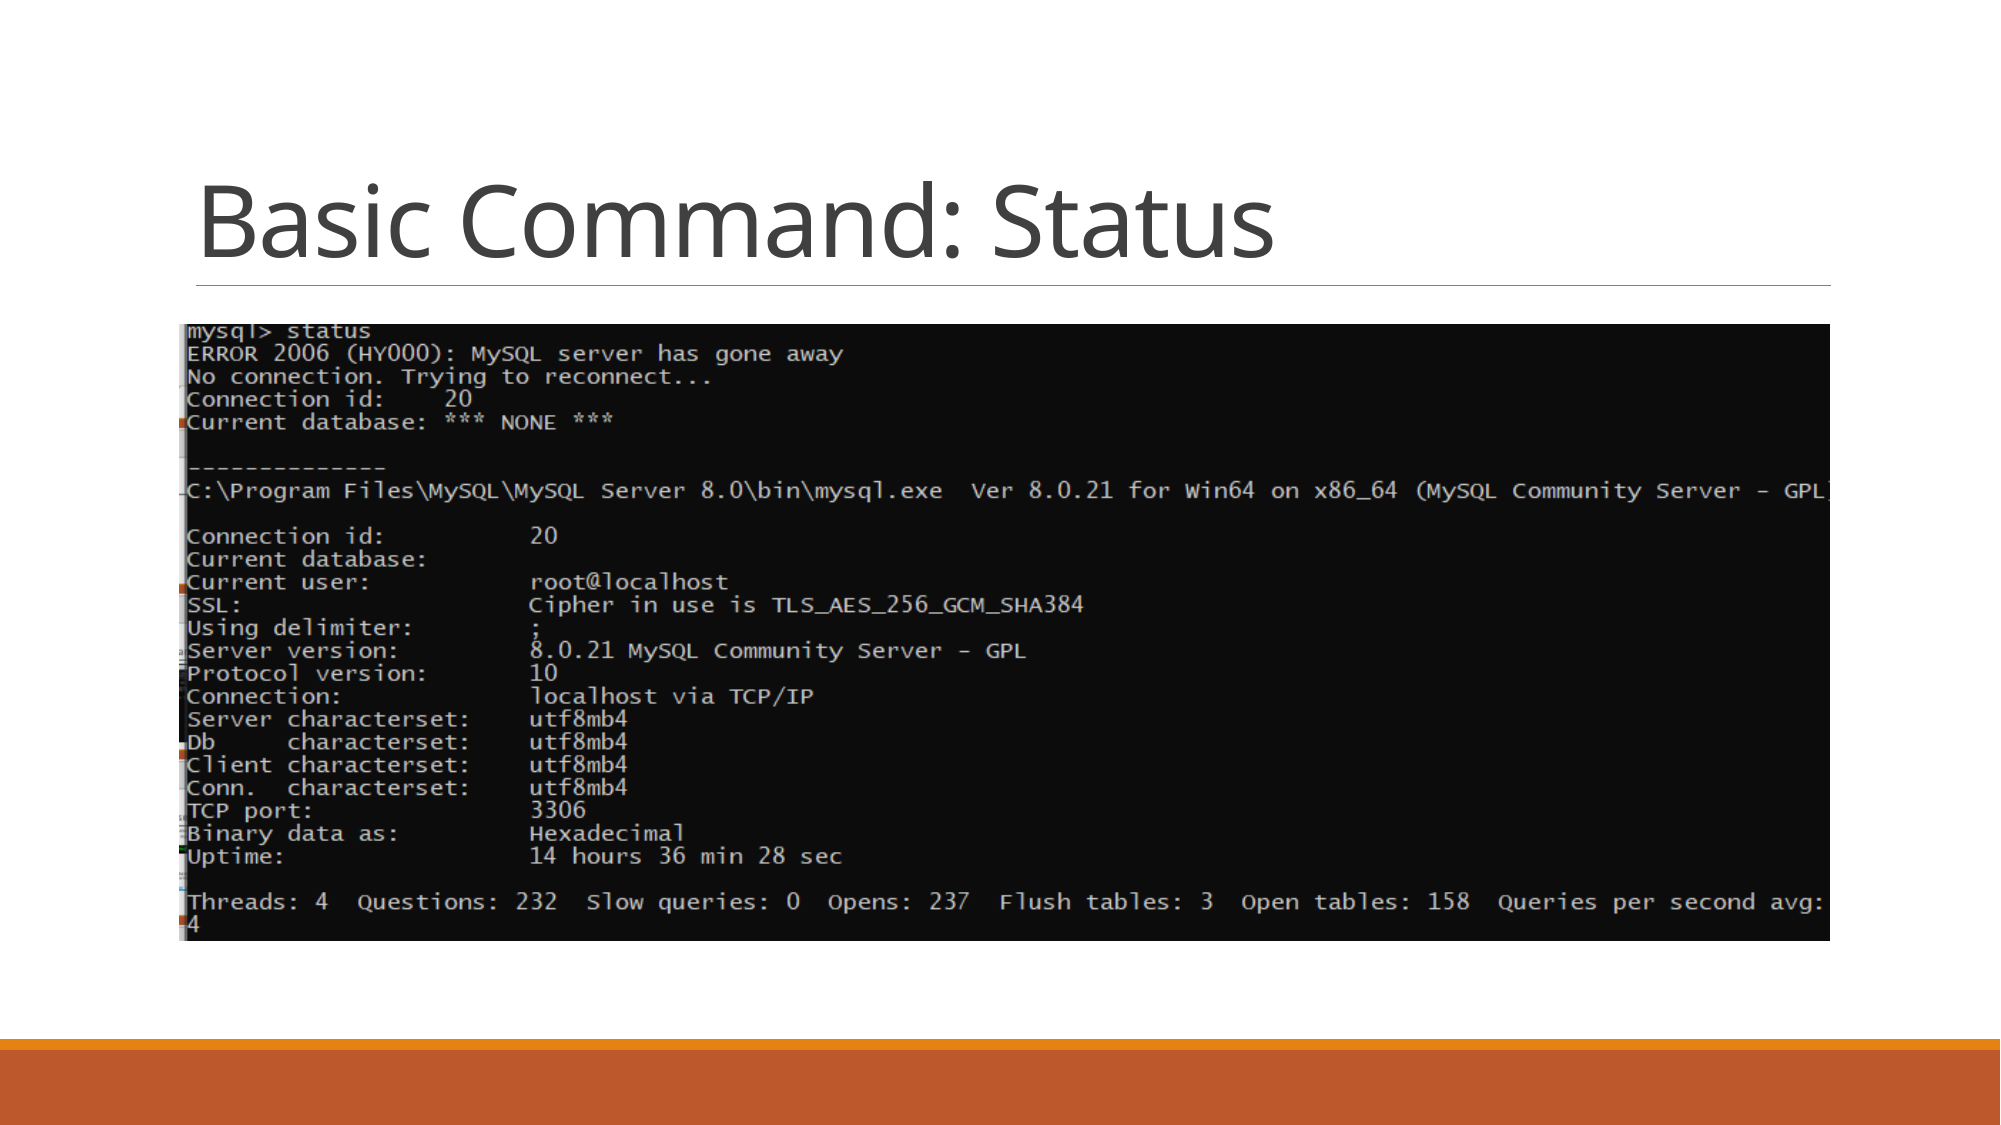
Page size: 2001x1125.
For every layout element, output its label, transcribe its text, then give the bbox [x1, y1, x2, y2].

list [179, 324, 1831, 942]
title Basic Command: Status [180, 47, 1830, 285]
